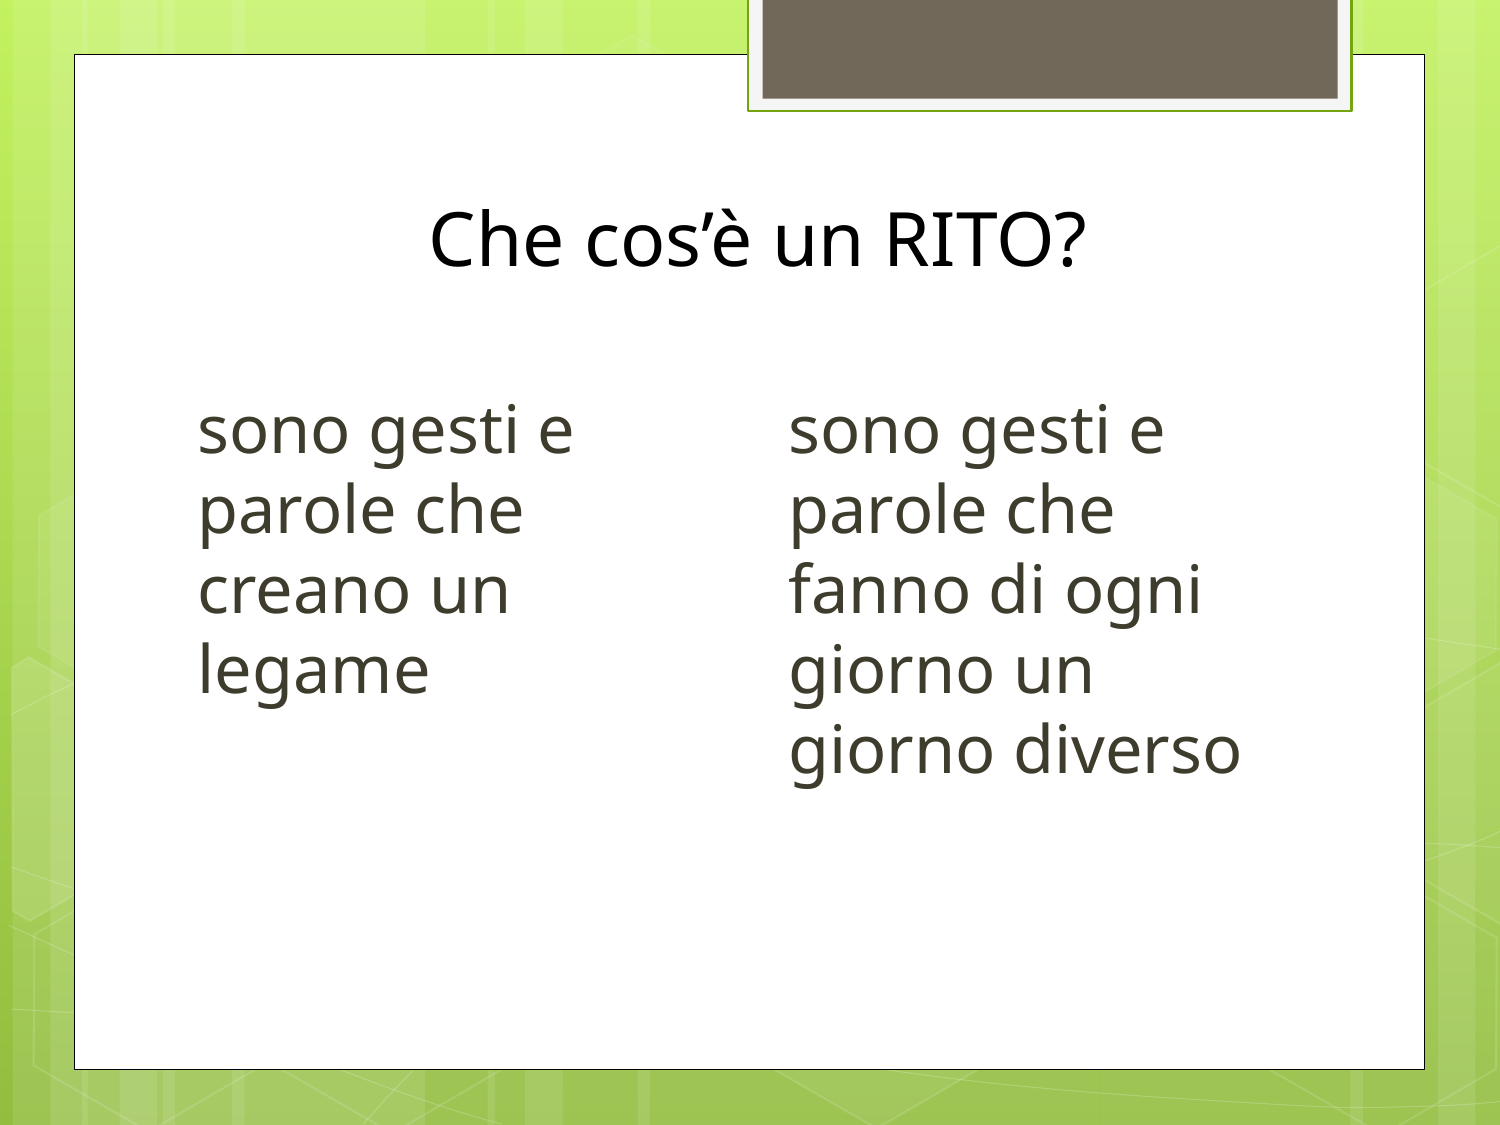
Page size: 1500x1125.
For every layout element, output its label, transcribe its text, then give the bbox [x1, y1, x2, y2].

list sono gesti e parole che fanno di ogni giorno un giorno diverso [761, 379, 1323, 953]
list sono gesti e parole che creano un legame [171, 379, 732, 953]
title Che cos’è un RITO? [171, 168, 1324, 291]
